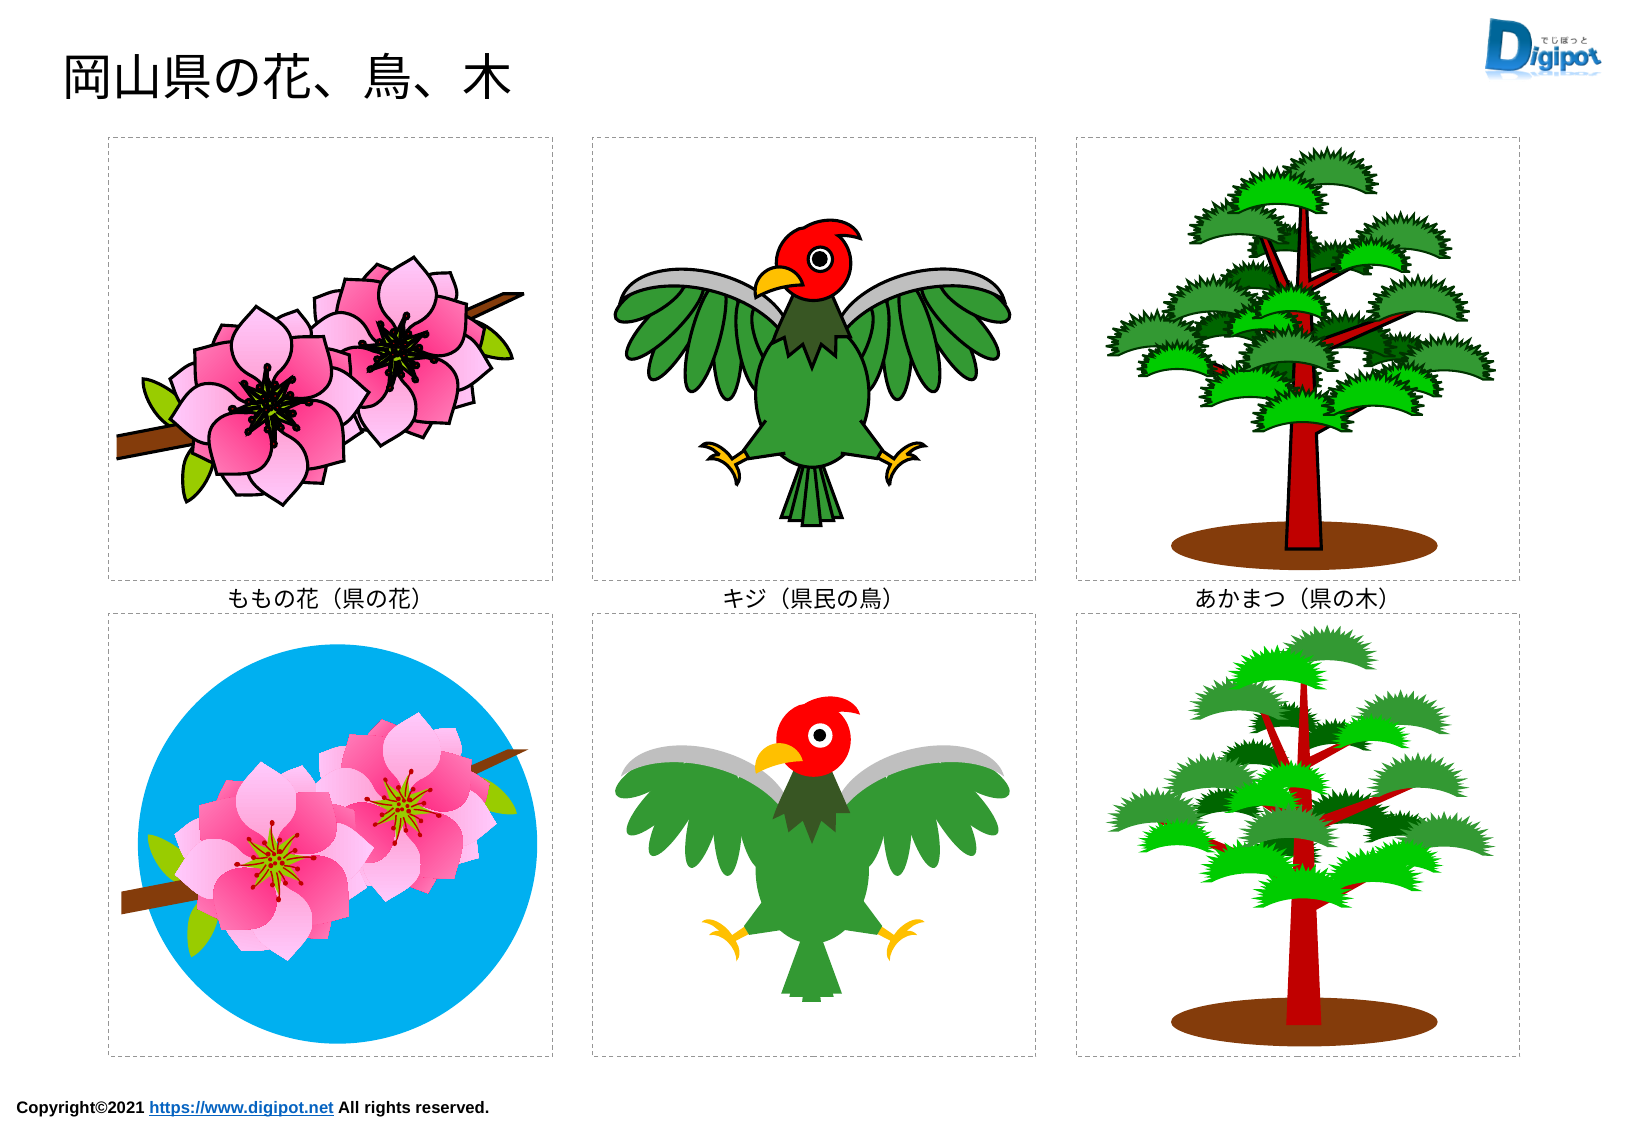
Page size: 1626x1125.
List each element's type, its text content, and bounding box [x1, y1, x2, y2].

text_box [116, 255, 524, 507]
text_box ももの花（県の花） [104, 577, 558, 620]
text_box キジ（県民の鳥） [587, 577, 1041, 620]
text_box 岡山県の花、鳥、木 [47, 38, 528, 113]
picture [1485, 18, 1602, 82]
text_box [1105, 148, 1496, 571]
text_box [121, 644, 538, 1044]
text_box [615, 220, 1010, 526]
text_box あかまつ（県の木） [1071, 577, 1525, 620]
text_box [615, 696, 1010, 1002]
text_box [1105, 624, 1496, 1047]
